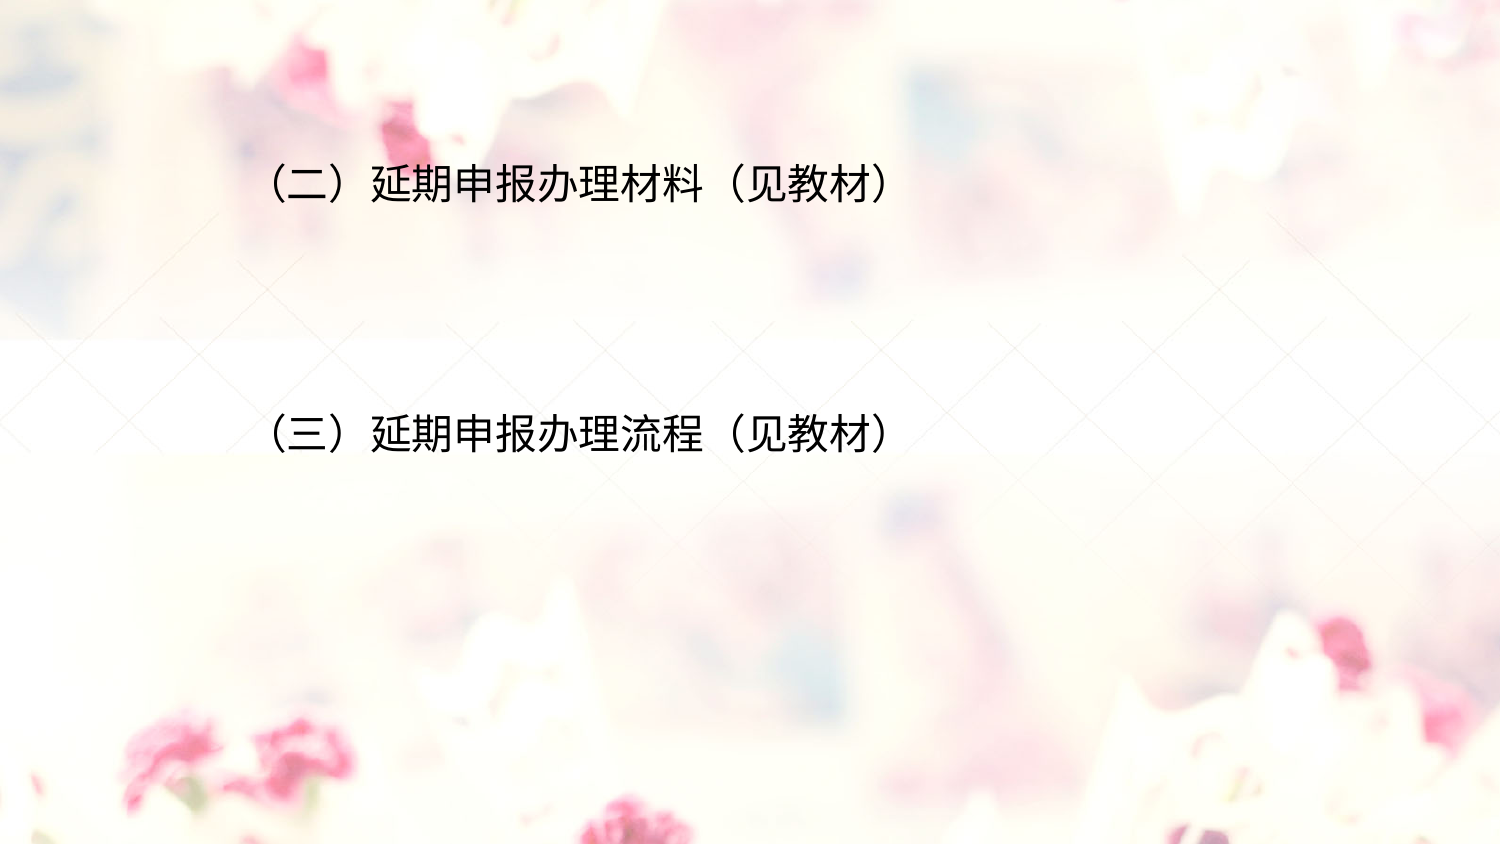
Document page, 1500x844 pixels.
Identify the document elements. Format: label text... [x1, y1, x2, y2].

text_box （二）延期申报办理材料（见教材） （三）延期申报办理流程（见教材） [230, 150, 1095, 516]
picture [0, 0, 1500, 844]
